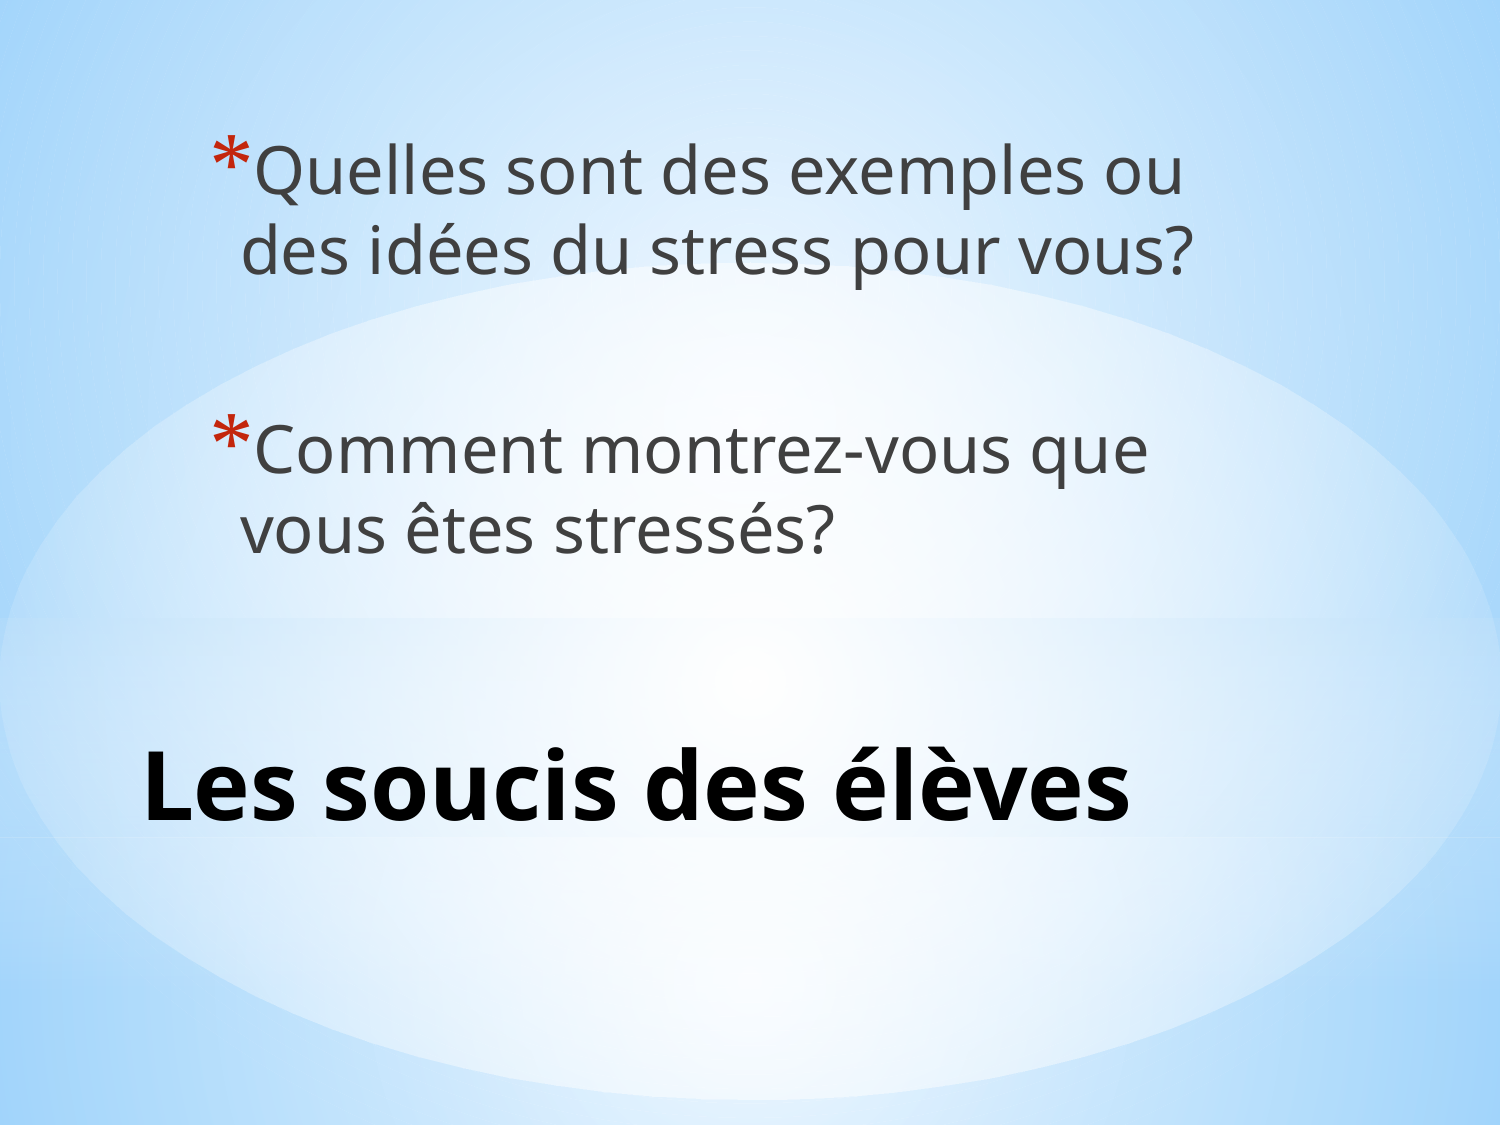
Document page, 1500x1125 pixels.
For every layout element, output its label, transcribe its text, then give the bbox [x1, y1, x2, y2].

title Les soucis des élèves [0, 717, 1148, 905]
list Quelles sont des exemples ou des idées du stress pour vous? Comment montrez-vous que vous êtes stressés? [187, 120, 1238, 690]
